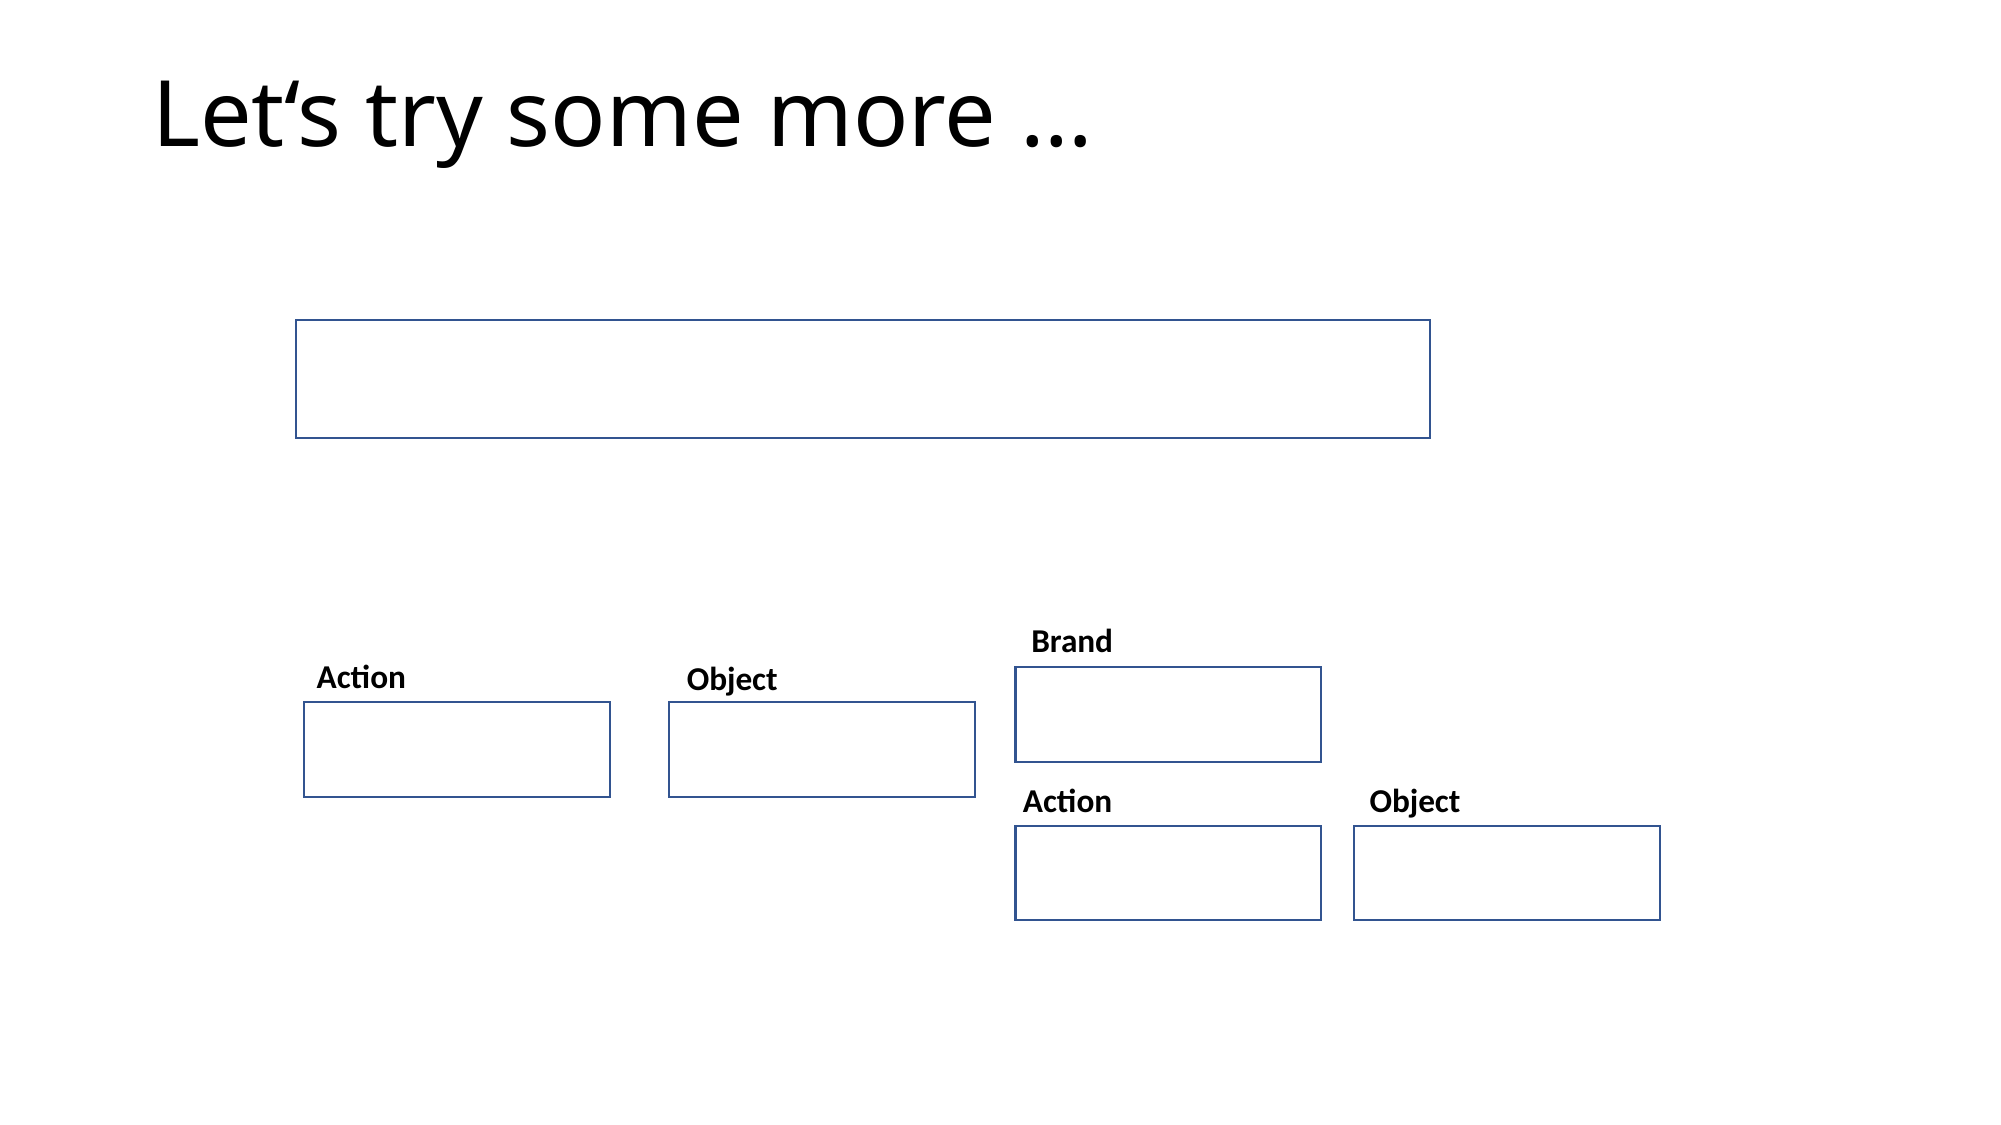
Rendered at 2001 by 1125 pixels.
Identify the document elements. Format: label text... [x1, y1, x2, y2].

text_box [1353, 825, 1661, 921]
text_box [1014, 666, 1322, 763]
text_box [303, 701, 611, 798]
text_box [295, 319, 1431, 439]
text_box Object [1354, 771, 1476, 827]
text_box Action [301, 648, 422, 703]
text_box [1014, 825, 1322, 921]
text_box Let‘s try some more … [137, 59, 1863, 278]
text_box Action [1008, 771, 1128, 827]
text_box Brand [1016, 611, 1128, 667]
text_box [668, 701, 976, 798]
text_box Object [672, 649, 793, 705]
